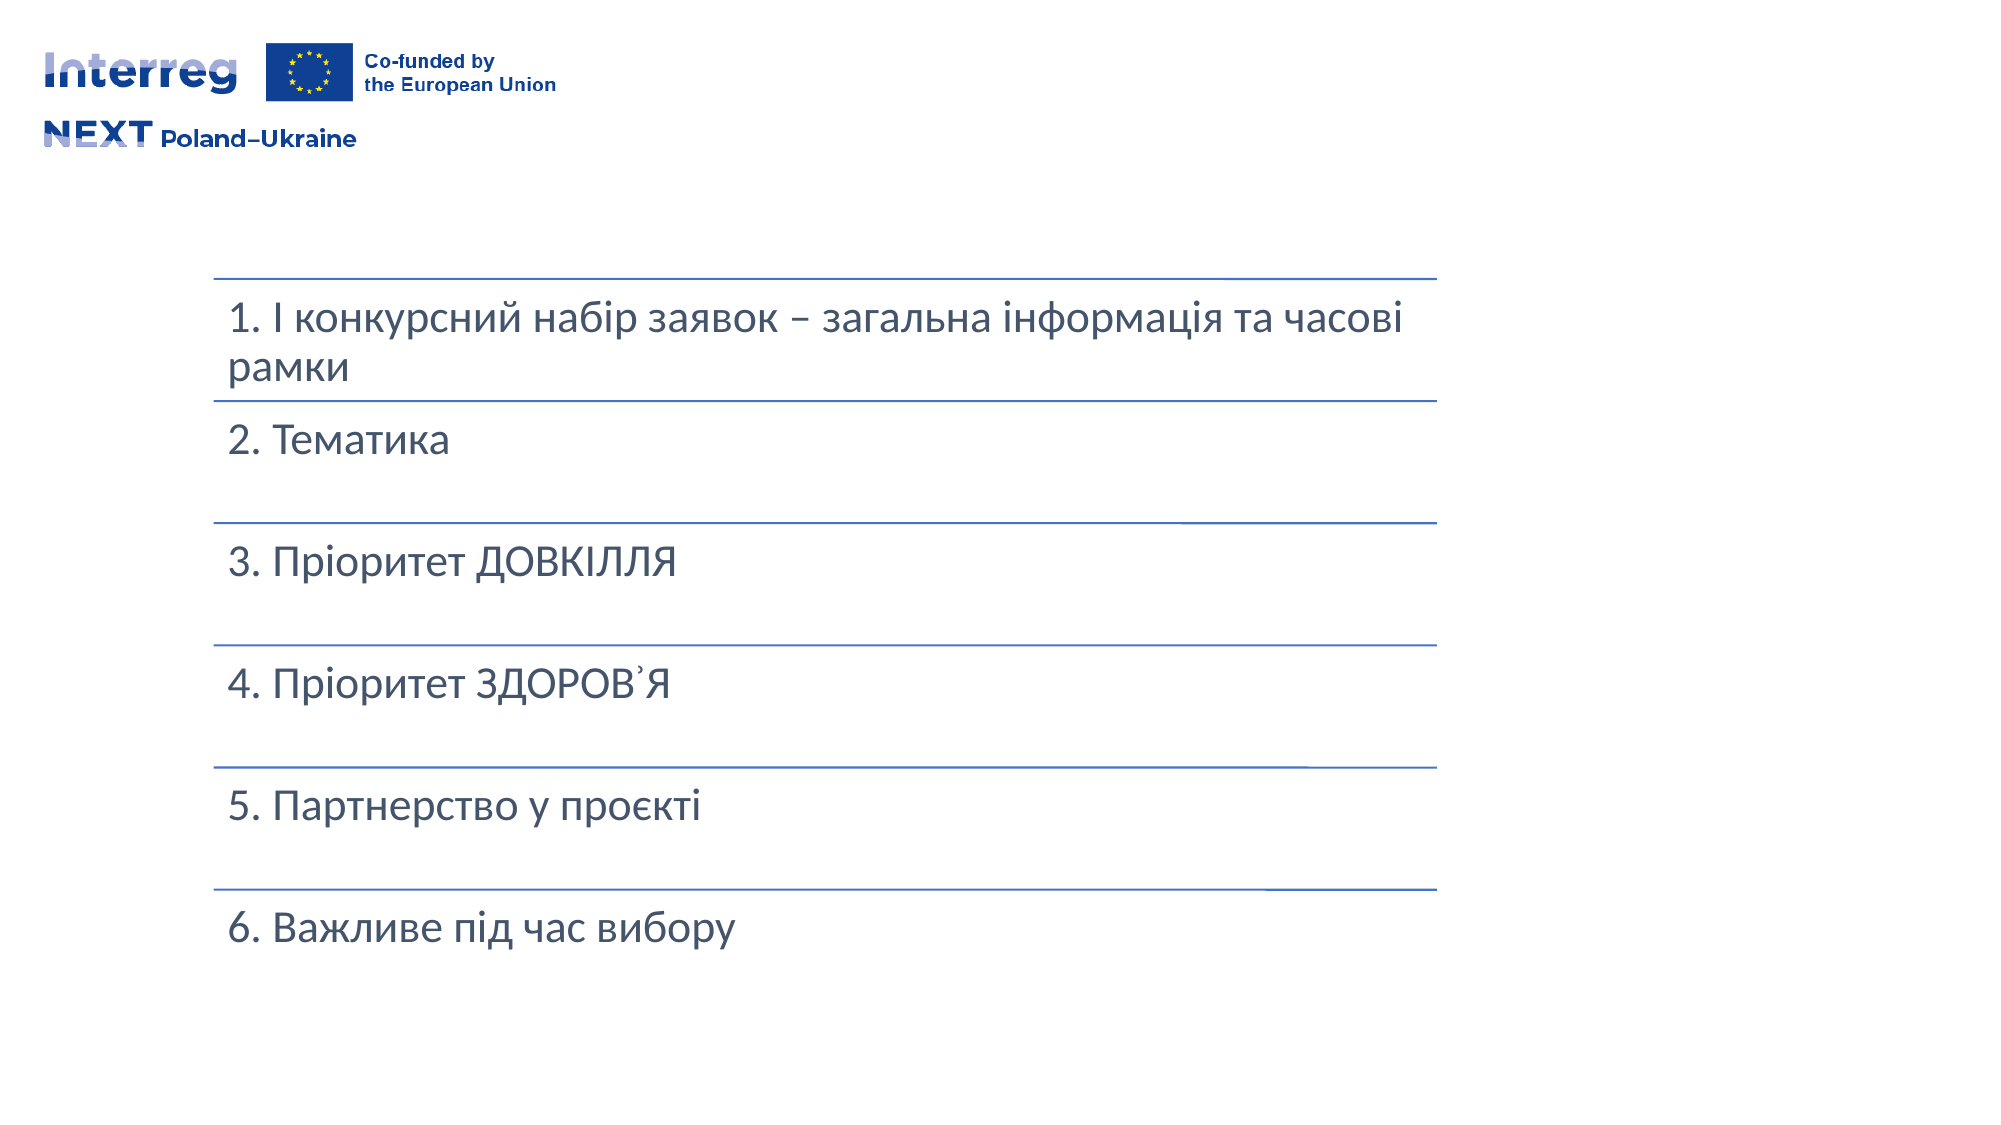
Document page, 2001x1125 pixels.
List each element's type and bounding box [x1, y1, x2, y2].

text_box [213, 278, 1437, 1013]
picture [24, 19, 575, 181]
